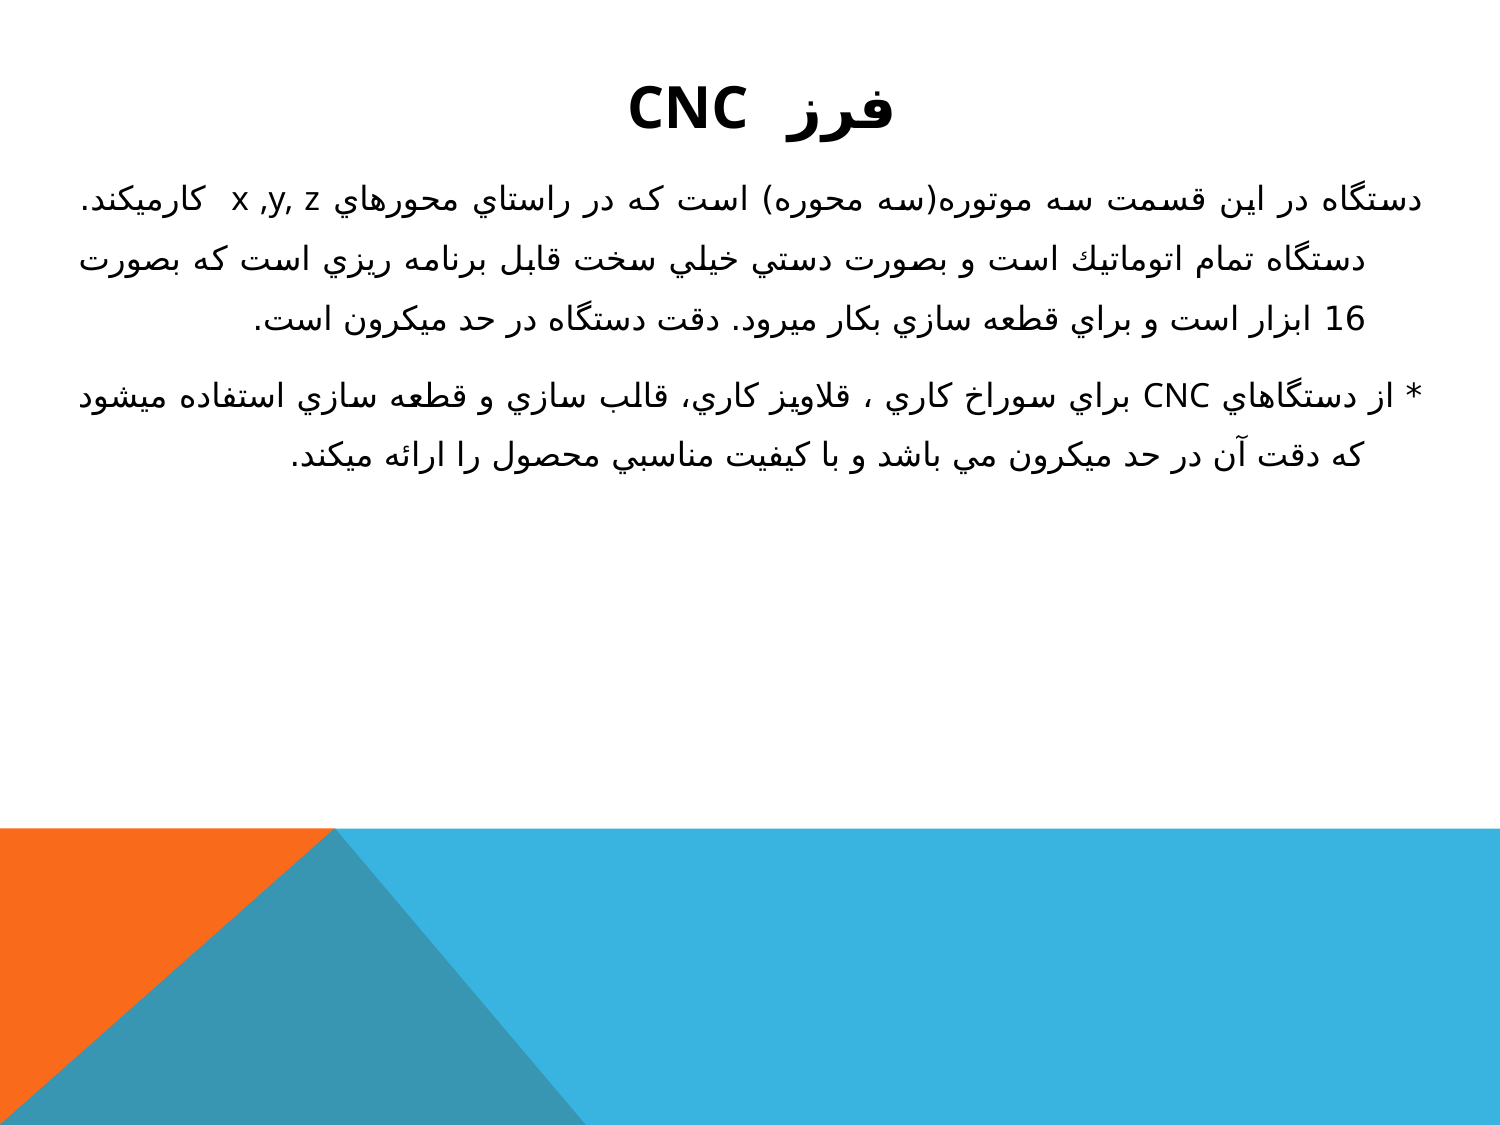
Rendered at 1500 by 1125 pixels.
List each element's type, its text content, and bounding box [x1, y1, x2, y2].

list دستگاه در اين قسمت سه موتوره(سه محوره) است كه در راستاي محورهاي x ,y, z كارميكند. دستگاه تمام اتوماتيك است و بصورت دستي خيلي سخت قابل برنامه ريزي است كه بصورت 16 ابزار است و براي قطعه سازي بكار ميرود. دقت دستگاه در حد ميكرون است. * از دستگاهاي CNC براي سوراخ كاري ، قلاويز كاري، قالب سازي و قطعه سازي استفاده ميشود كه دقت آن در حد ميكرون مي باشد و با كيفيت مناسبي محصول را ارائه ميكند. [62, 149, 1438, 800]
title فرز CNC [135, 60, 1369, 149]
